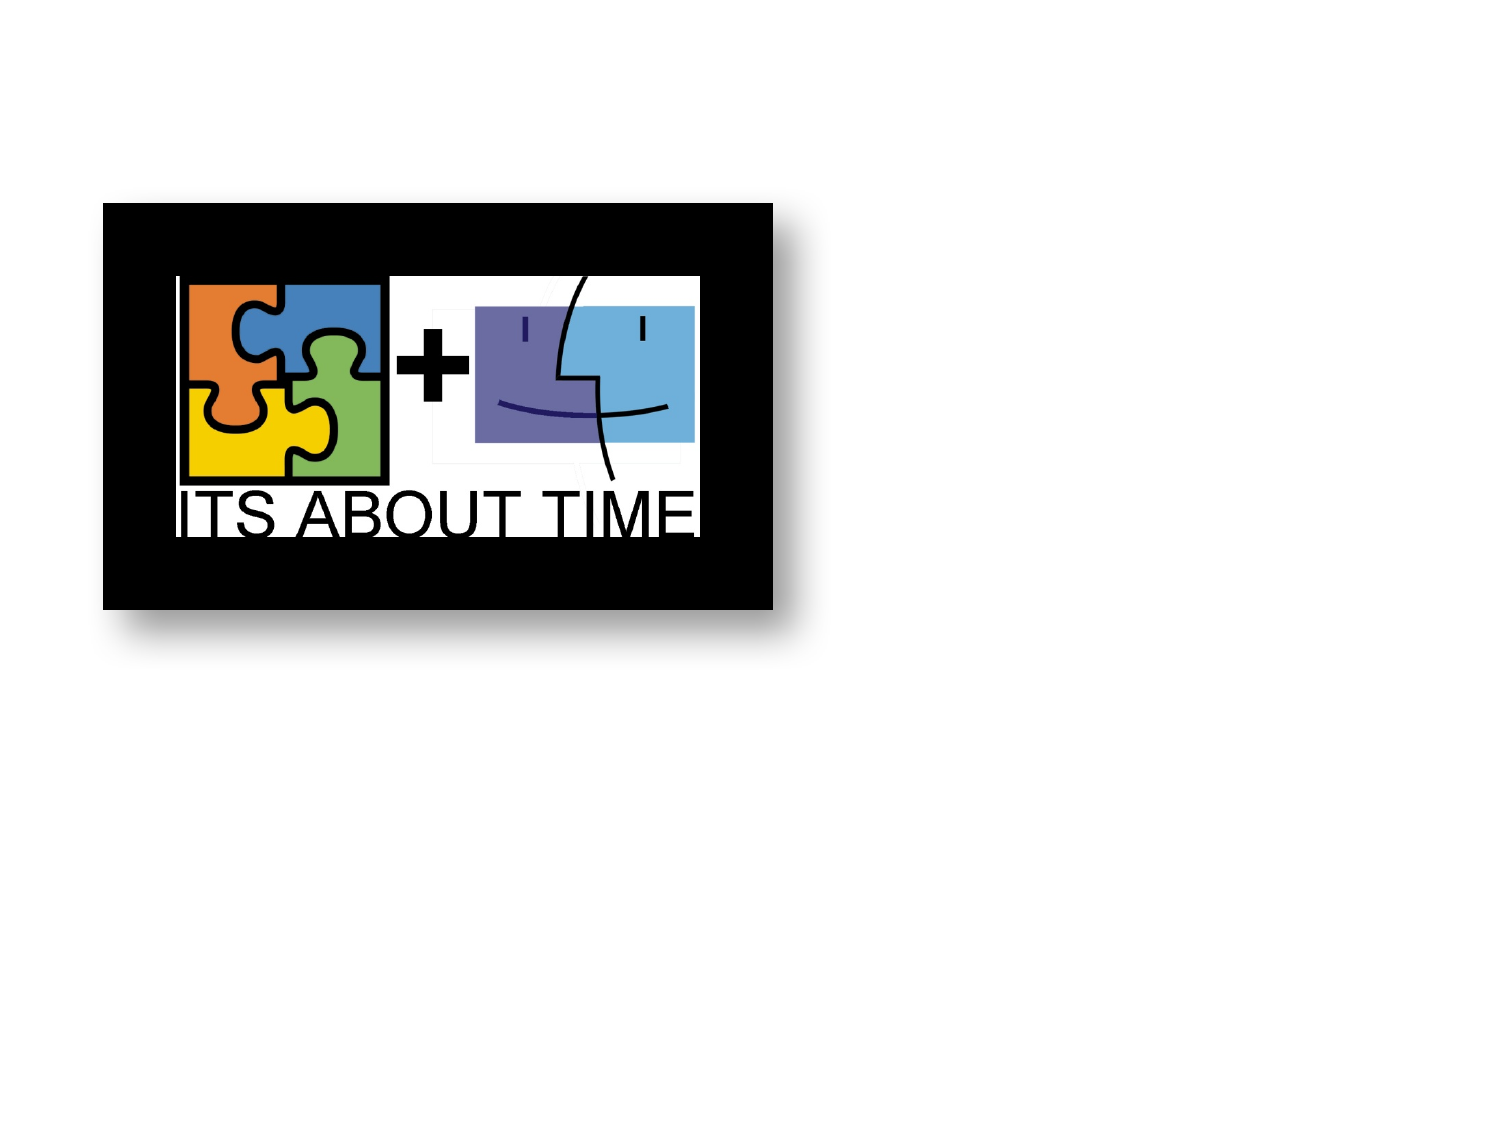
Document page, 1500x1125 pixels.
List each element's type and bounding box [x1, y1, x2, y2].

picture [175, 275, 700, 538]
